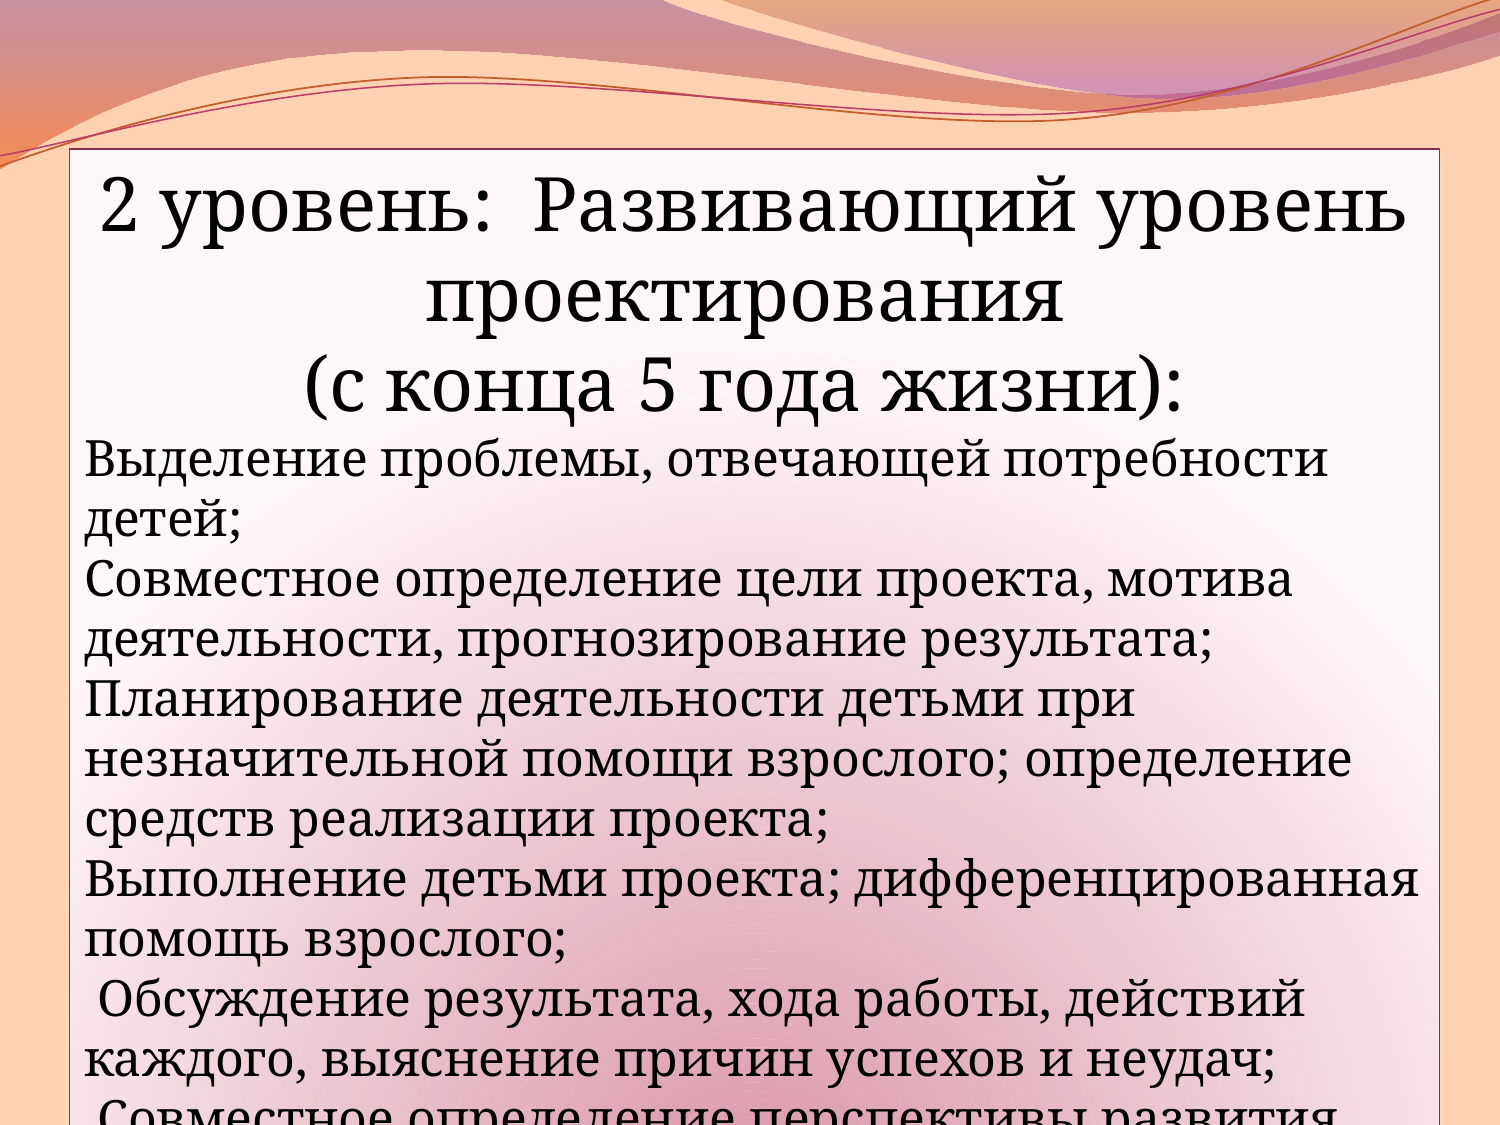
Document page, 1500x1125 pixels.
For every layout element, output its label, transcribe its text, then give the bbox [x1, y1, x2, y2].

text_box 2 уровень: Развивающий уровень проектирования (с конца 5 года жизни): Выделение проблемы, отвечающей потребности детей; Совместное определение цели проекта, мотива деятельности, прогнозирование результата; Планирование деятельности детьми при незначительной помощи взрослого; определение средств реализации проекта; Выполнение детьми проекта; дифференцированная помощь взрослого; Обсуждение результата, хода работы, действий каждого, выяснение причин успехов и неудач; Совместное определение перспективы развития проекта. [69, 148, 1440, 1125]
